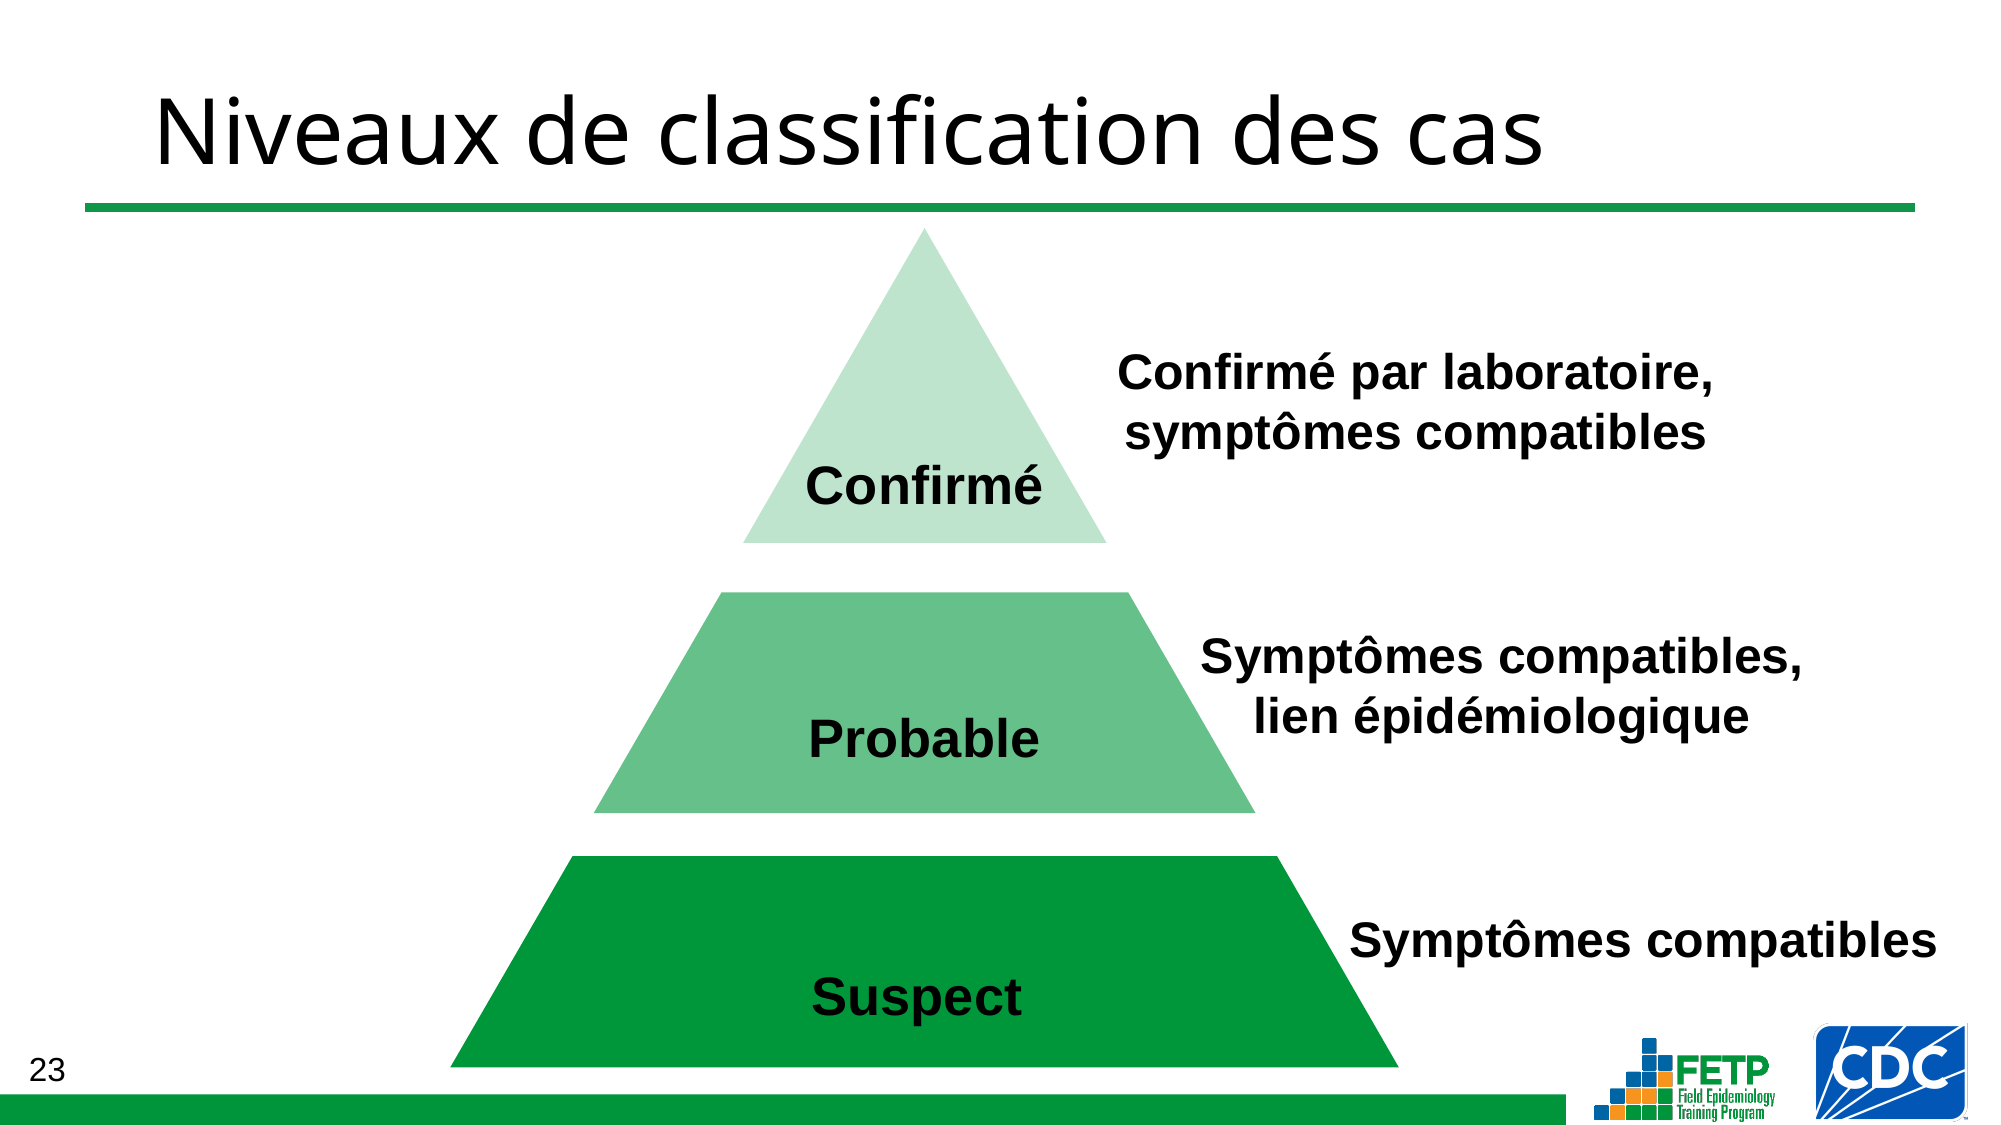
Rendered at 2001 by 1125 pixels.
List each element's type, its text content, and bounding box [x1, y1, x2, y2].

text_box Symptômes compatibles, lien épidémiologique [1142, 615, 1863, 751]
picture [1594, 1038, 1775, 1122]
text_box Confirmé par laboratoire, symptômes compatibles [1047, 332, 1785, 468]
text_box Confirmé [743, 228, 1107, 543]
text_box Symptômes compatibles [1331, 899, 1956, 975]
title Niveaux de classification des cas [137, 77, 1863, 210]
picture [1813, 1023, 1968, 1122]
text_box Suspect [450, 856, 1399, 1068]
text_box Probable [593, 592, 1256, 814]
